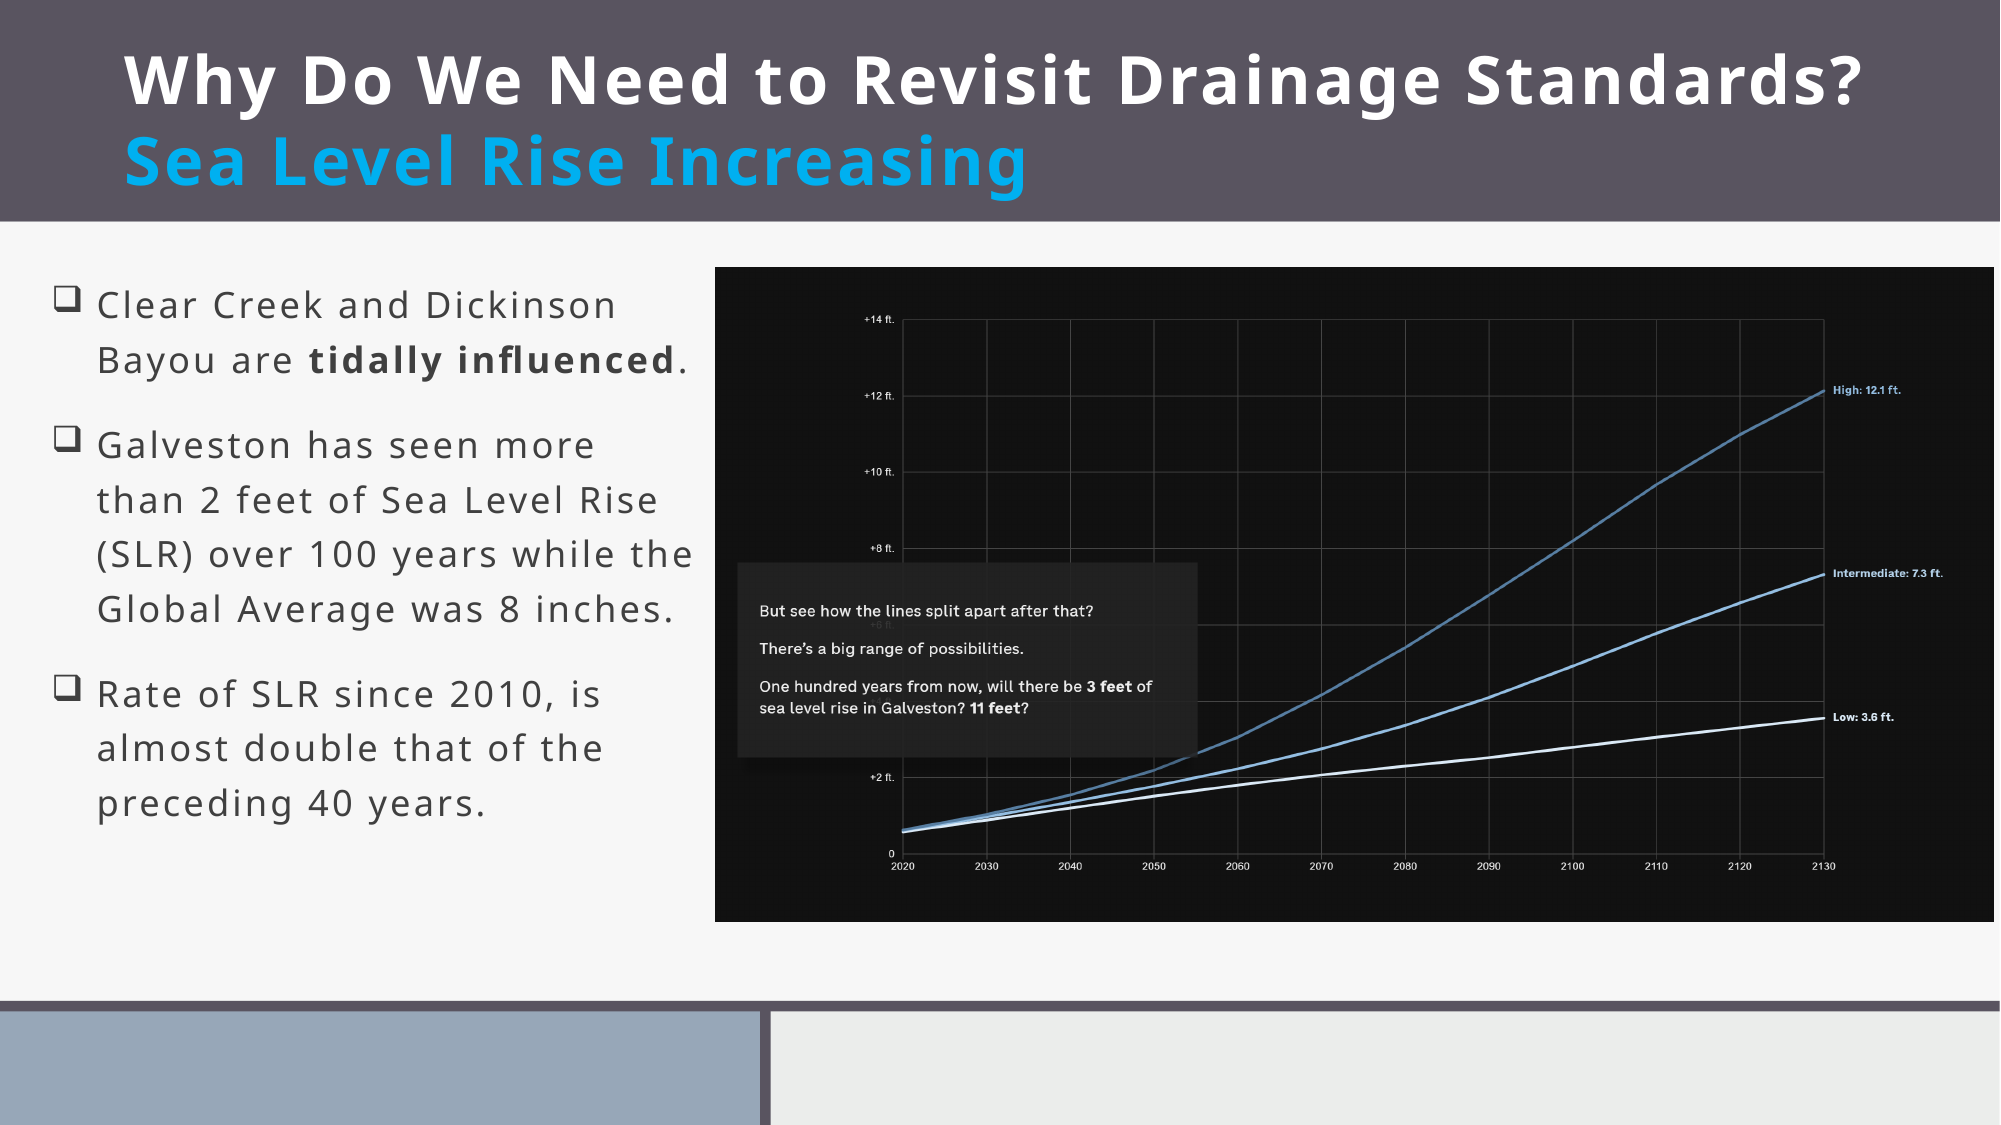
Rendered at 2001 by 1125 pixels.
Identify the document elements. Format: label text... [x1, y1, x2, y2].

picture [715, 267, 1994, 923]
list Clear Creek and Dickinson Bayou are tidally influenced. Galveston has seen more than 2 feet of Sea Level Rise (SLR) over 100 years while the Global Average was 8 inches. Rate of SLR since 2010, is almost double that of the preceding 40 years. [33, 253, 716, 937]
title Why Do We Need to Revisit Drainage Standards? Sea Level Rise Increasing [106, 15, 1895, 207]
